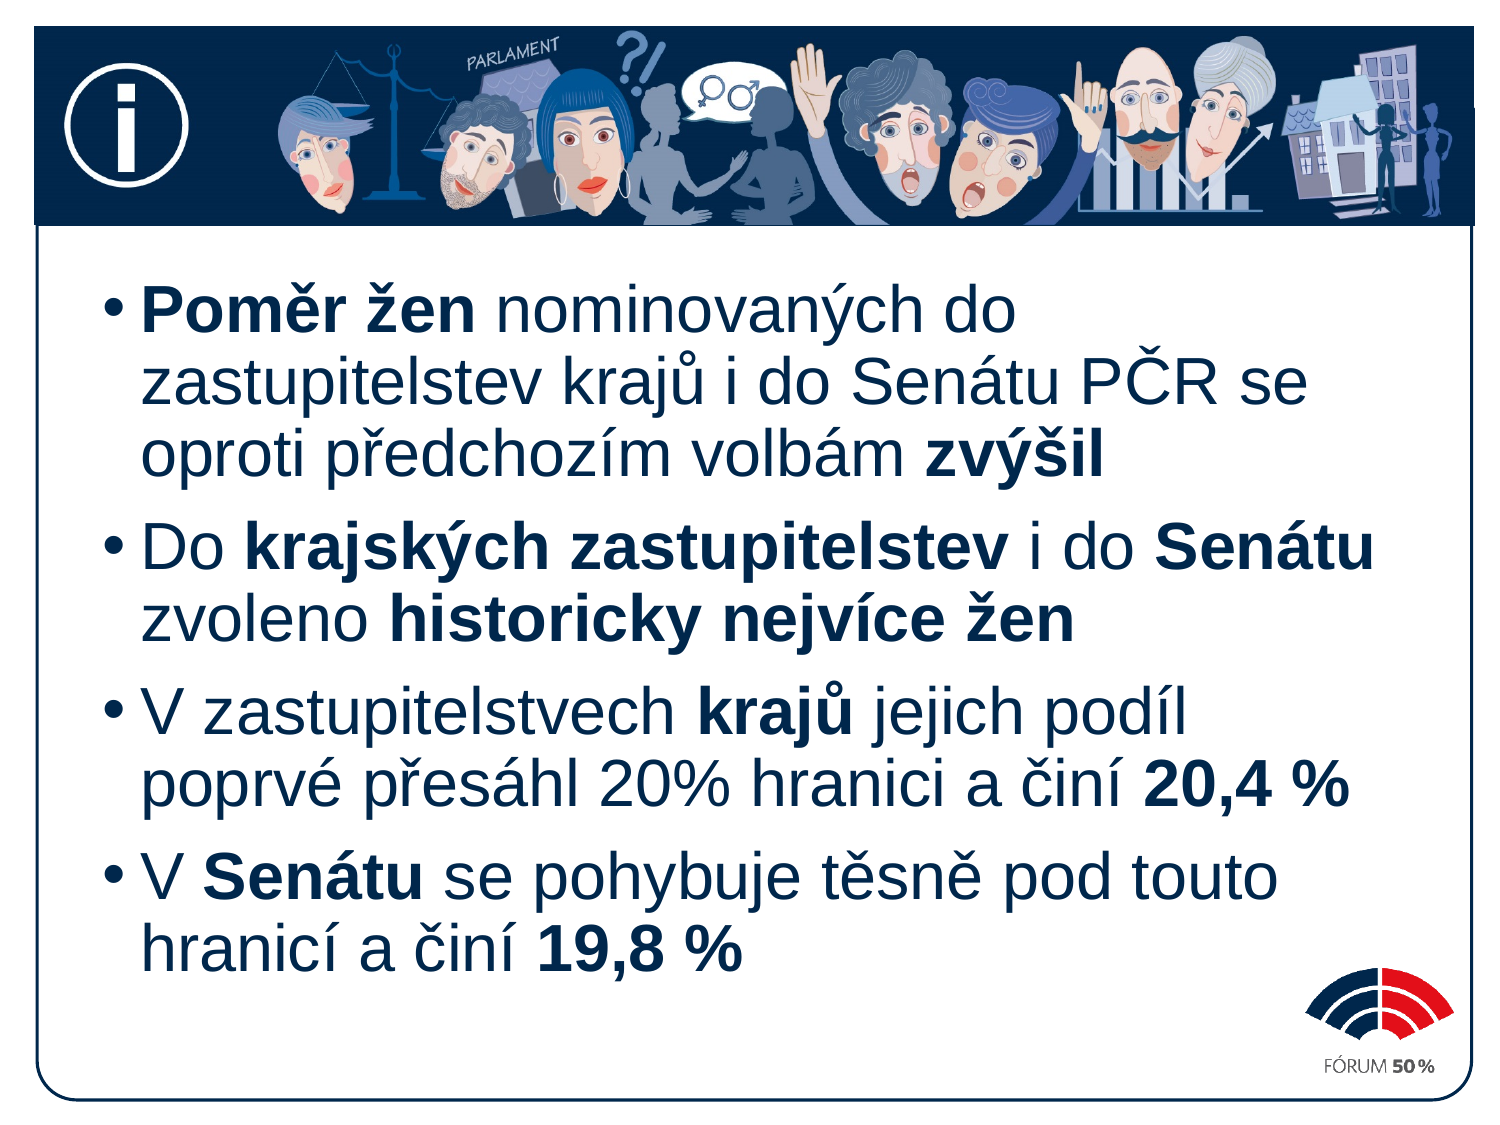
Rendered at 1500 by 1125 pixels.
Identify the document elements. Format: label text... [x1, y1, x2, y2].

list Poměr žen nominovaných do zastupitelstev krajů i do Senátu PČR se oproti předchozím volbám zvýšil Do krajských zastupitelstev i do Senátu zvoleno historicky nejvíce žen V zastupitelstvech krajů jejich podíl poprvé přesáhl 20% hranici a činí 20,4 % V Senátu se pohybuje těsně pod touto hranicí a činí 19,8 % [87, 267, 1422, 1070]
picture [1305, 968, 1454, 1073]
picture [34, 26, 1475, 226]
